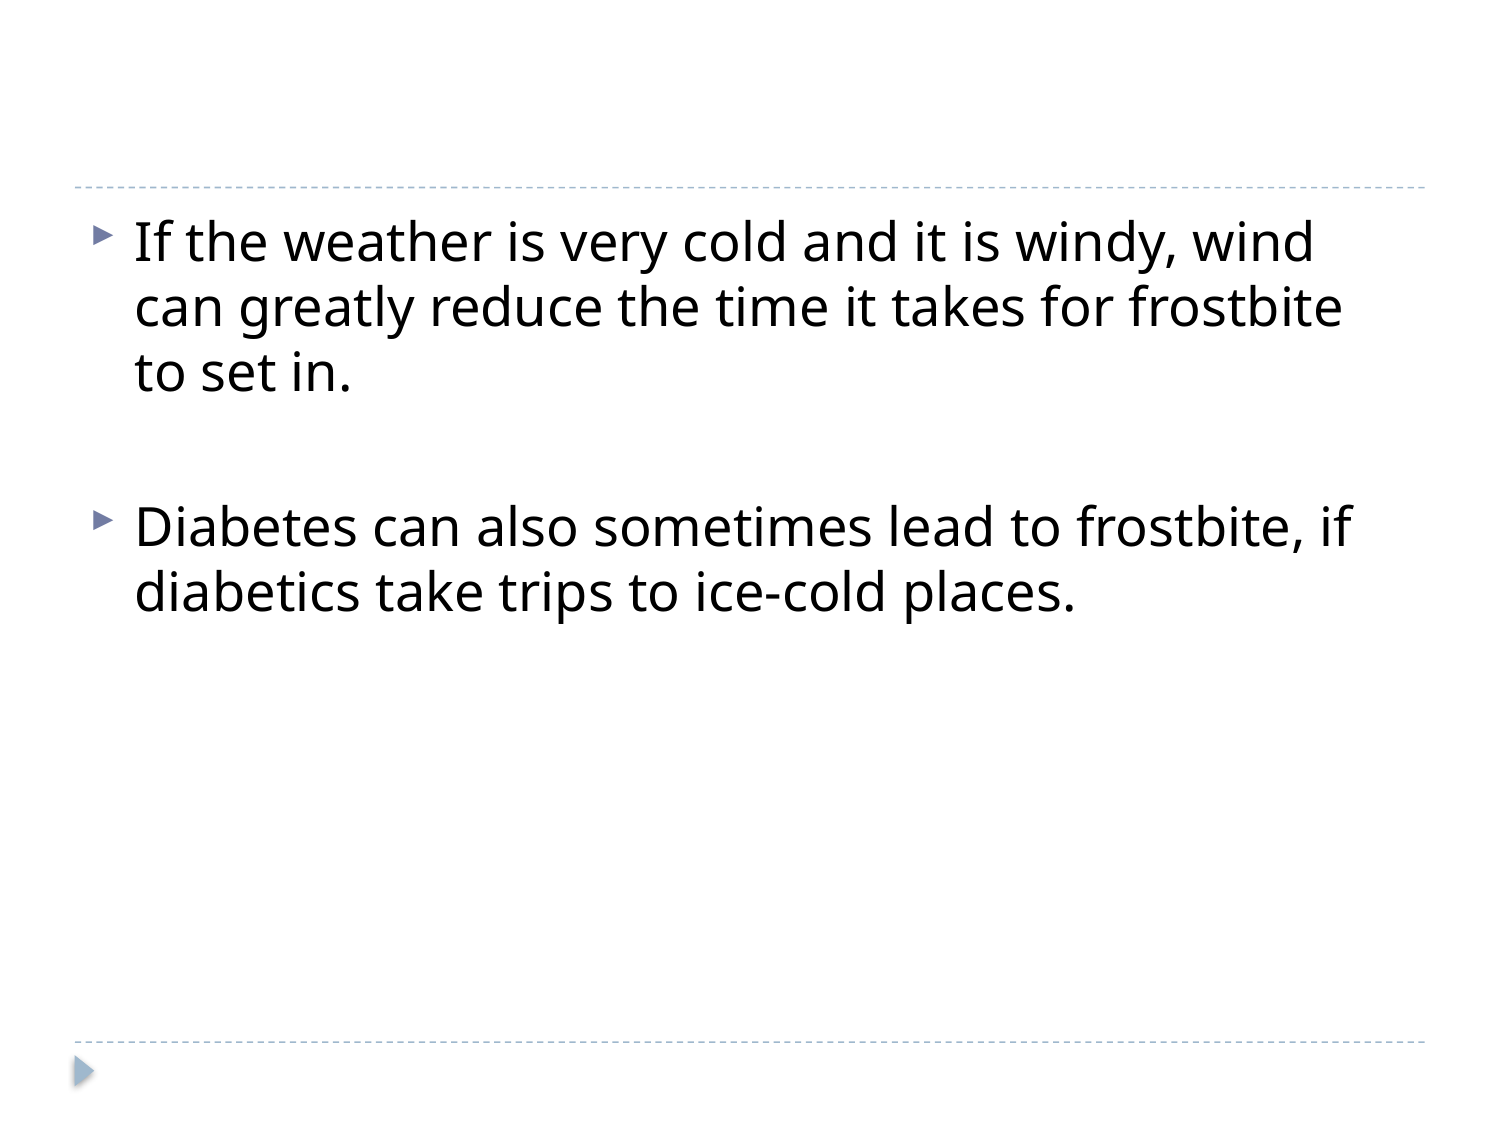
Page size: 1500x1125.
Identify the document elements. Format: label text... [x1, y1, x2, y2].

list If the weather is very cold and it is windy, wind can greatly reduce the time it takes for frostbite to set in. Diabetes can also sometimes lead to frostbite, if diabetics take trips to ice-cold places. [75, 200, 1425, 1010]
